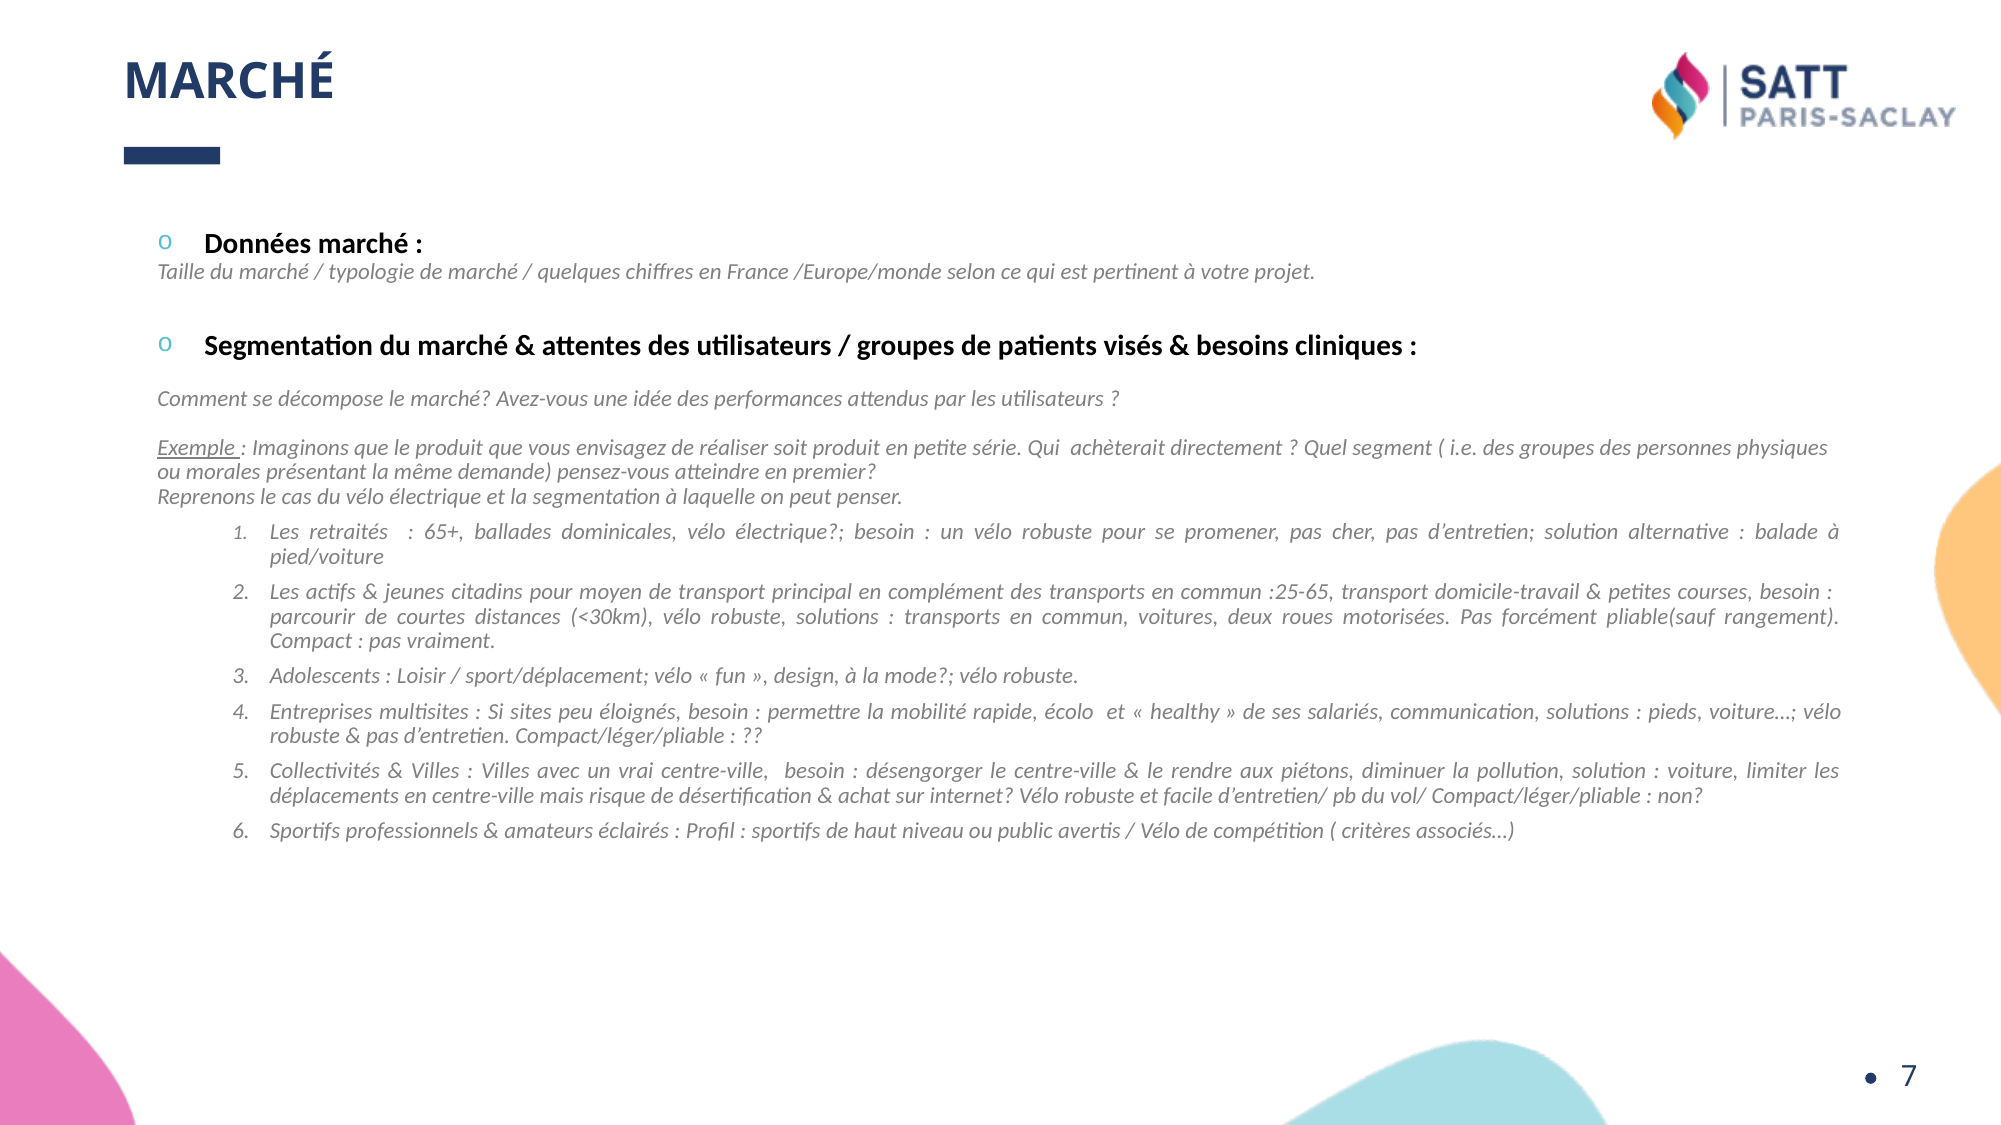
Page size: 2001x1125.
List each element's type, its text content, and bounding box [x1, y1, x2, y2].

picture [1652, 52, 1956, 141]
slide_number 7 [1886, 1050, 2000, 1117]
title Marché [108, 0, 1217, 165]
list Données marché : Taille du marché / typologie de marché / quelques chiffres en France /Europe/monde selon ce qui est pertinent à votre projet. Segmentation du marché & attentes des utilisateurs / groupes de patients visés & besoins cliniques : Comment se décompose le marché? Avez-vous une idée des performances attendus par les utilisateurs ? Exemple : Imaginons que le produit que vous envisagez de réaliser soit produit en petite série. Qui achèterait directement ? Quel segment ( i.e. des groupes des personnes physiques ou morales présentant la même demande) pensez-vous atteindre en premier? Reprenons le cas du vélo électrique et la segmentation à laquelle on peut penser. Les retraités : 65+, ballades dominicales, vélo électrique?; besoin : un vélo robuste pour se promener, pas cher, pas d’entretien; solution alternative : balade à pied/voiture Les actifs & jeunes citadins pour moyen de transport principal en complément des transports en commun :25-65, transport domicile-travail & petites courses, besoin : parcourir de courtes distances (<30km), vélo robuste, solutions : transports en commun, voitures, deux roues motorisées. Pas forcément pliable(sauf rangement). Compact : pas vraiment. Adolescents : Loisir / sport/déplacement; vélo « fun », design, à la mode?; vélo robuste. Entreprises multisites : Si sites peu éloignés, besoin : permettre la mobilité rapide, écolo et « healthy » de ses salariés, communication, solutions : pieds, voiture…; vélo robuste & pas d’entretien. Compact/léger/pliable : ?? Collectivités & Villes : Villes avec un vrai centre-ville, besoin : désengorger le centre-ville & le rendre aux piétons, diminuer la pollution, solution : voiture, limiter les déplacements en centre-ville mais risque de désertification & achat sur internet? Vélo robuste et facile d’entretien/ pb du vol/ Compact/léger/pliable : non? Sportifs professionnels & amateurs éclairés : Profil : sportifs de haut niveau ou public avertis / Vélo de compétition ( critères associés…) [142, 221, 1858, 975]
